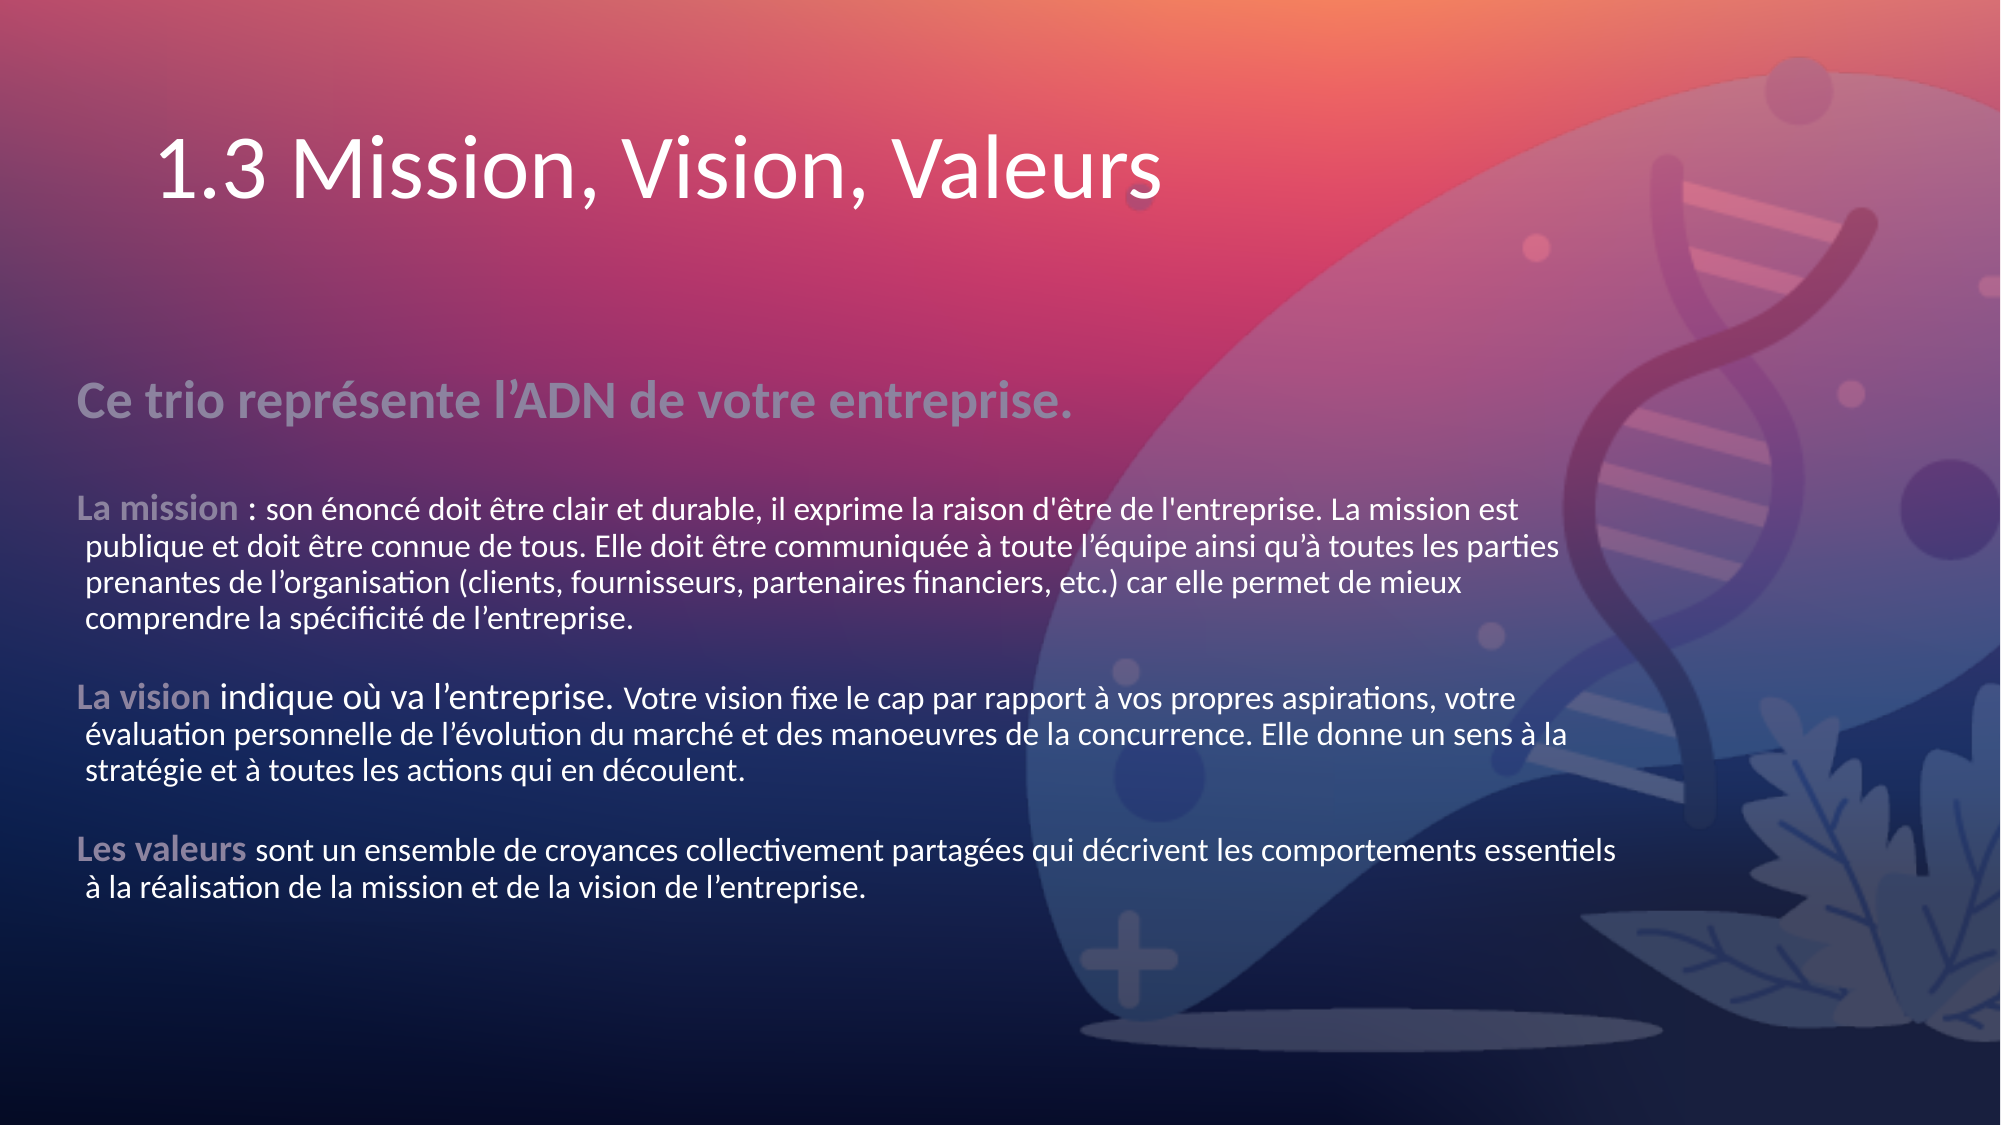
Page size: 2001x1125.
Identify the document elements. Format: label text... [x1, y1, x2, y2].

title 1.3 Mission, Vision, Valeurs [137, 59, 917, 278]
picture [0, 0, 2001, 1125]
list Ce trio représente l’ADN de votre entreprise. La mission : son énoncé doit être clair et durable, il exprime la raison d'être de l'entreprise. La mission est publique et doit être connue de tous. Elle doit être communiquée à toute l’équipe ainsi qu’à toutes les parties prenantes de l’organisation (clients, fournisseurs, partenaires financiers, etc.) car elle permet de mieux comprendre la spécificité de l’entreprise. La vision indique où va l’entreprise. Votre vision fixe le cap par rapport à vos propres aspirations, votre évaluation personnelle de l’évolution du marché et des manoeuvres de la concurrence. Elle donne un sens à la stratégie et à toutes les actions qui en découlent. Les valeurs sont un ensemble de croyances collectivement partagées qui décrivent les comportements essentiels à la réalisation de la mission et de la vision de l’entreprise. [32, 363, 917, 1096]
